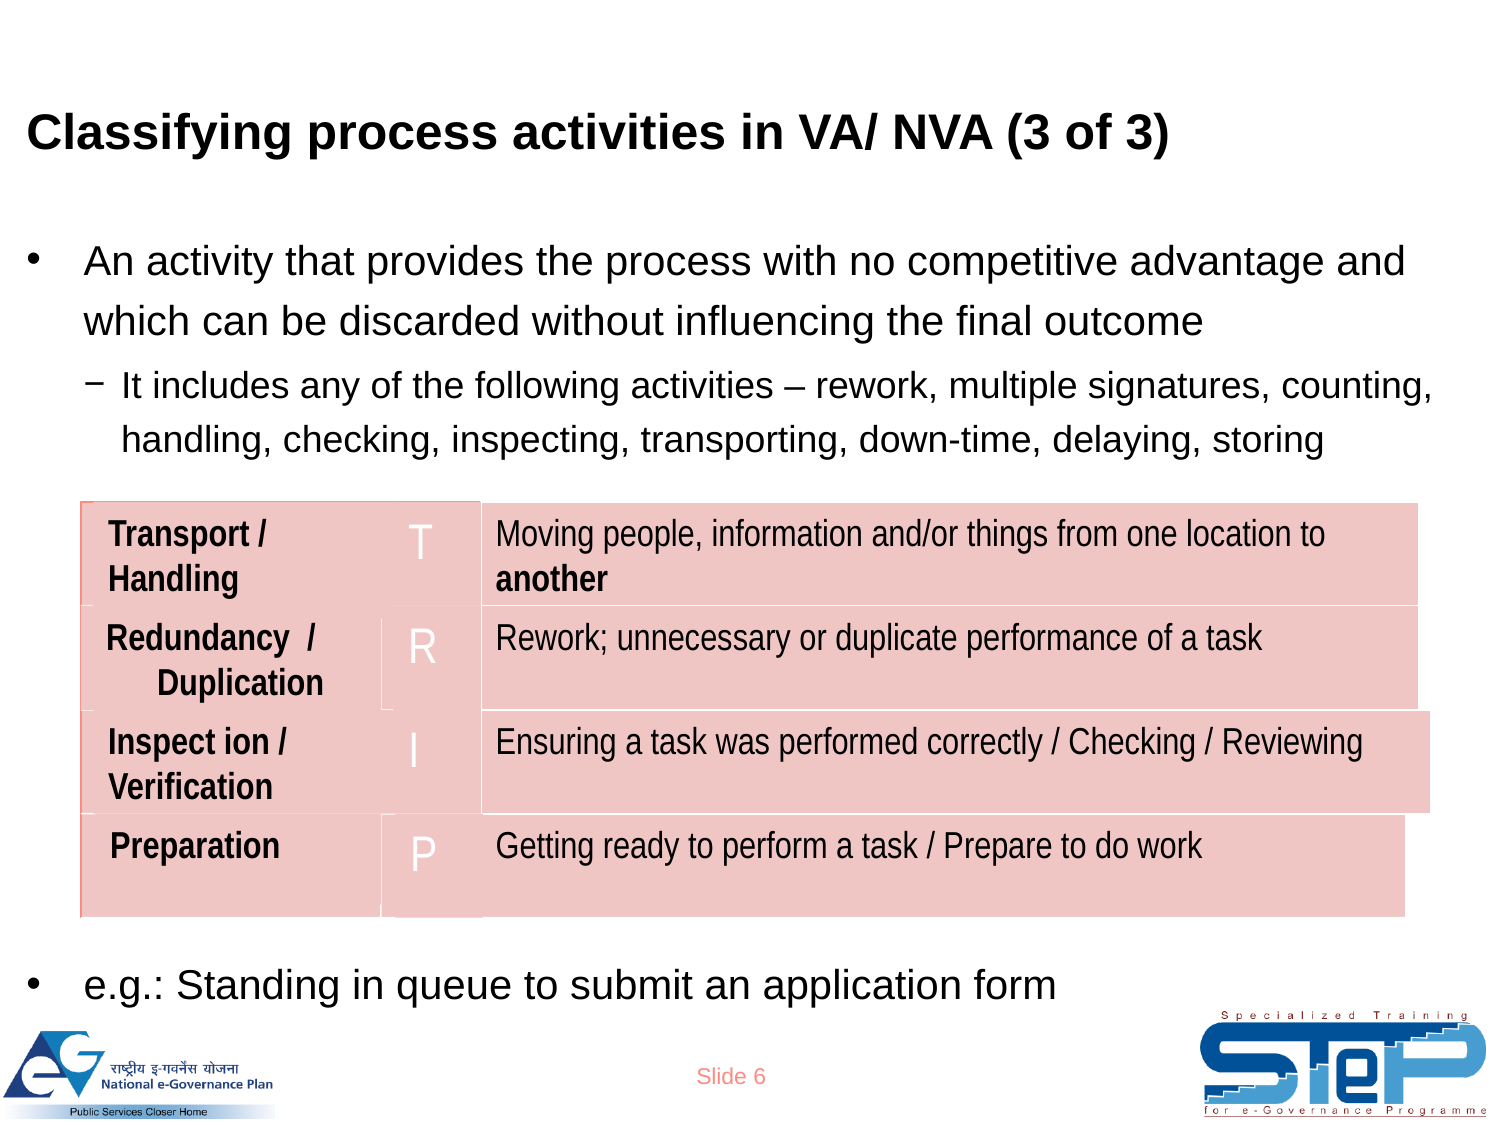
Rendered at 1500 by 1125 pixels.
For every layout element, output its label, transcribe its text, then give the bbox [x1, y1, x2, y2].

picture [2, 1031, 275, 1119]
list An activity that provides the process with no competitive advantage and which can be discarded without influencing the final outcome It includes any of the following activities – rework, multiple signatures, counting, handling, checking, inspecting, transporting, down-time, delaying, storing e.g.: Standing in queue to submit an application form [26, 223, 1474, 1075]
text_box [80, 501, 1432, 918]
picture [1200, 1011, 1486, 1117]
title Classifying process activities in VA/ NVA (3 of 3) [26, 99, 1472, 223]
